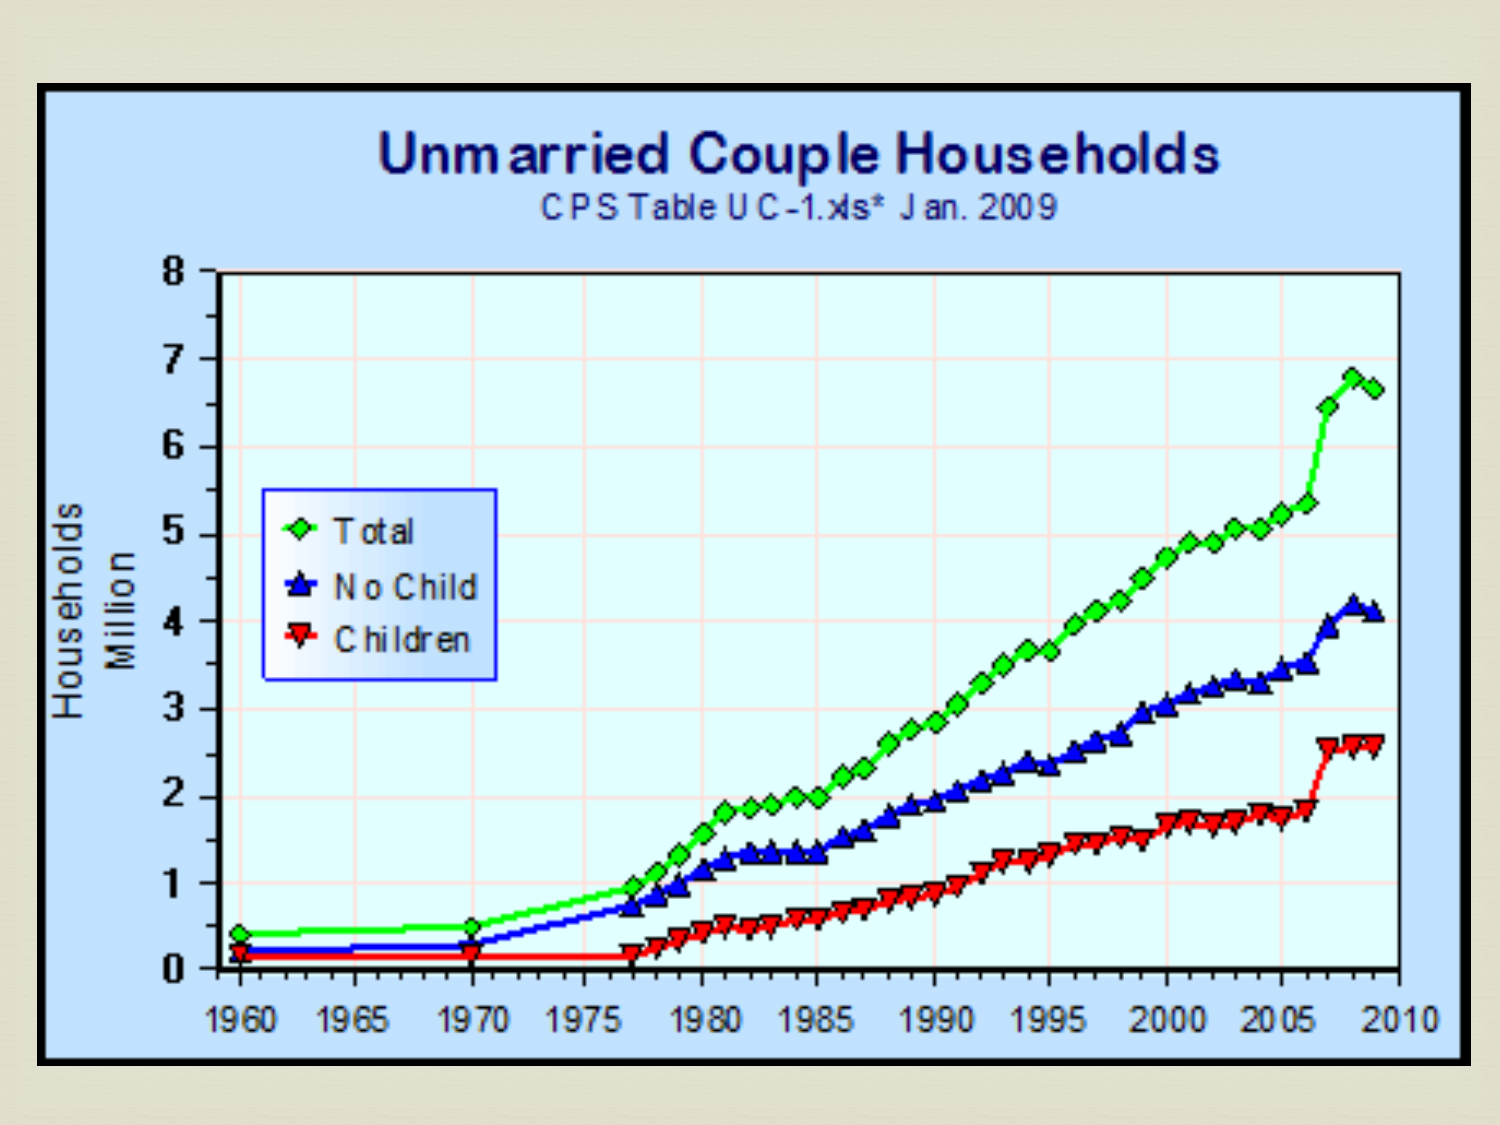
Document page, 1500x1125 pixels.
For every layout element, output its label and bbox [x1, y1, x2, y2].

picture [36, 83, 1471, 1066]
